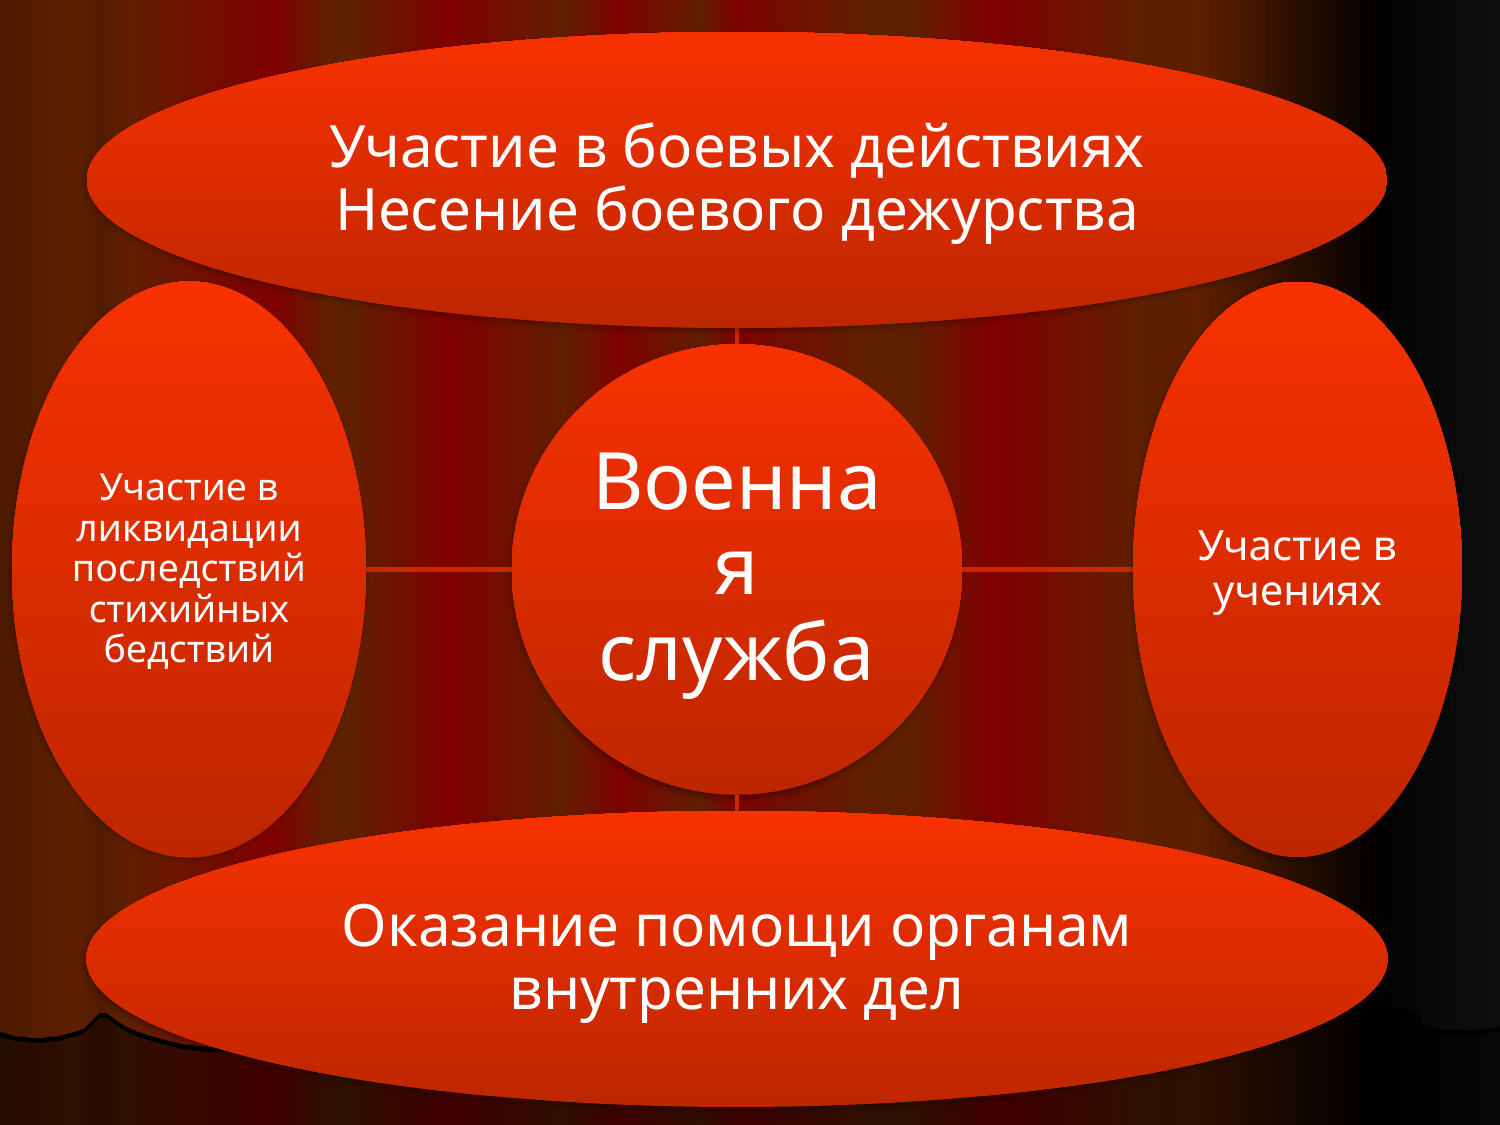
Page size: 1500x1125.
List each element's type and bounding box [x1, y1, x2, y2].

list [11, 31, 1463, 1108]
